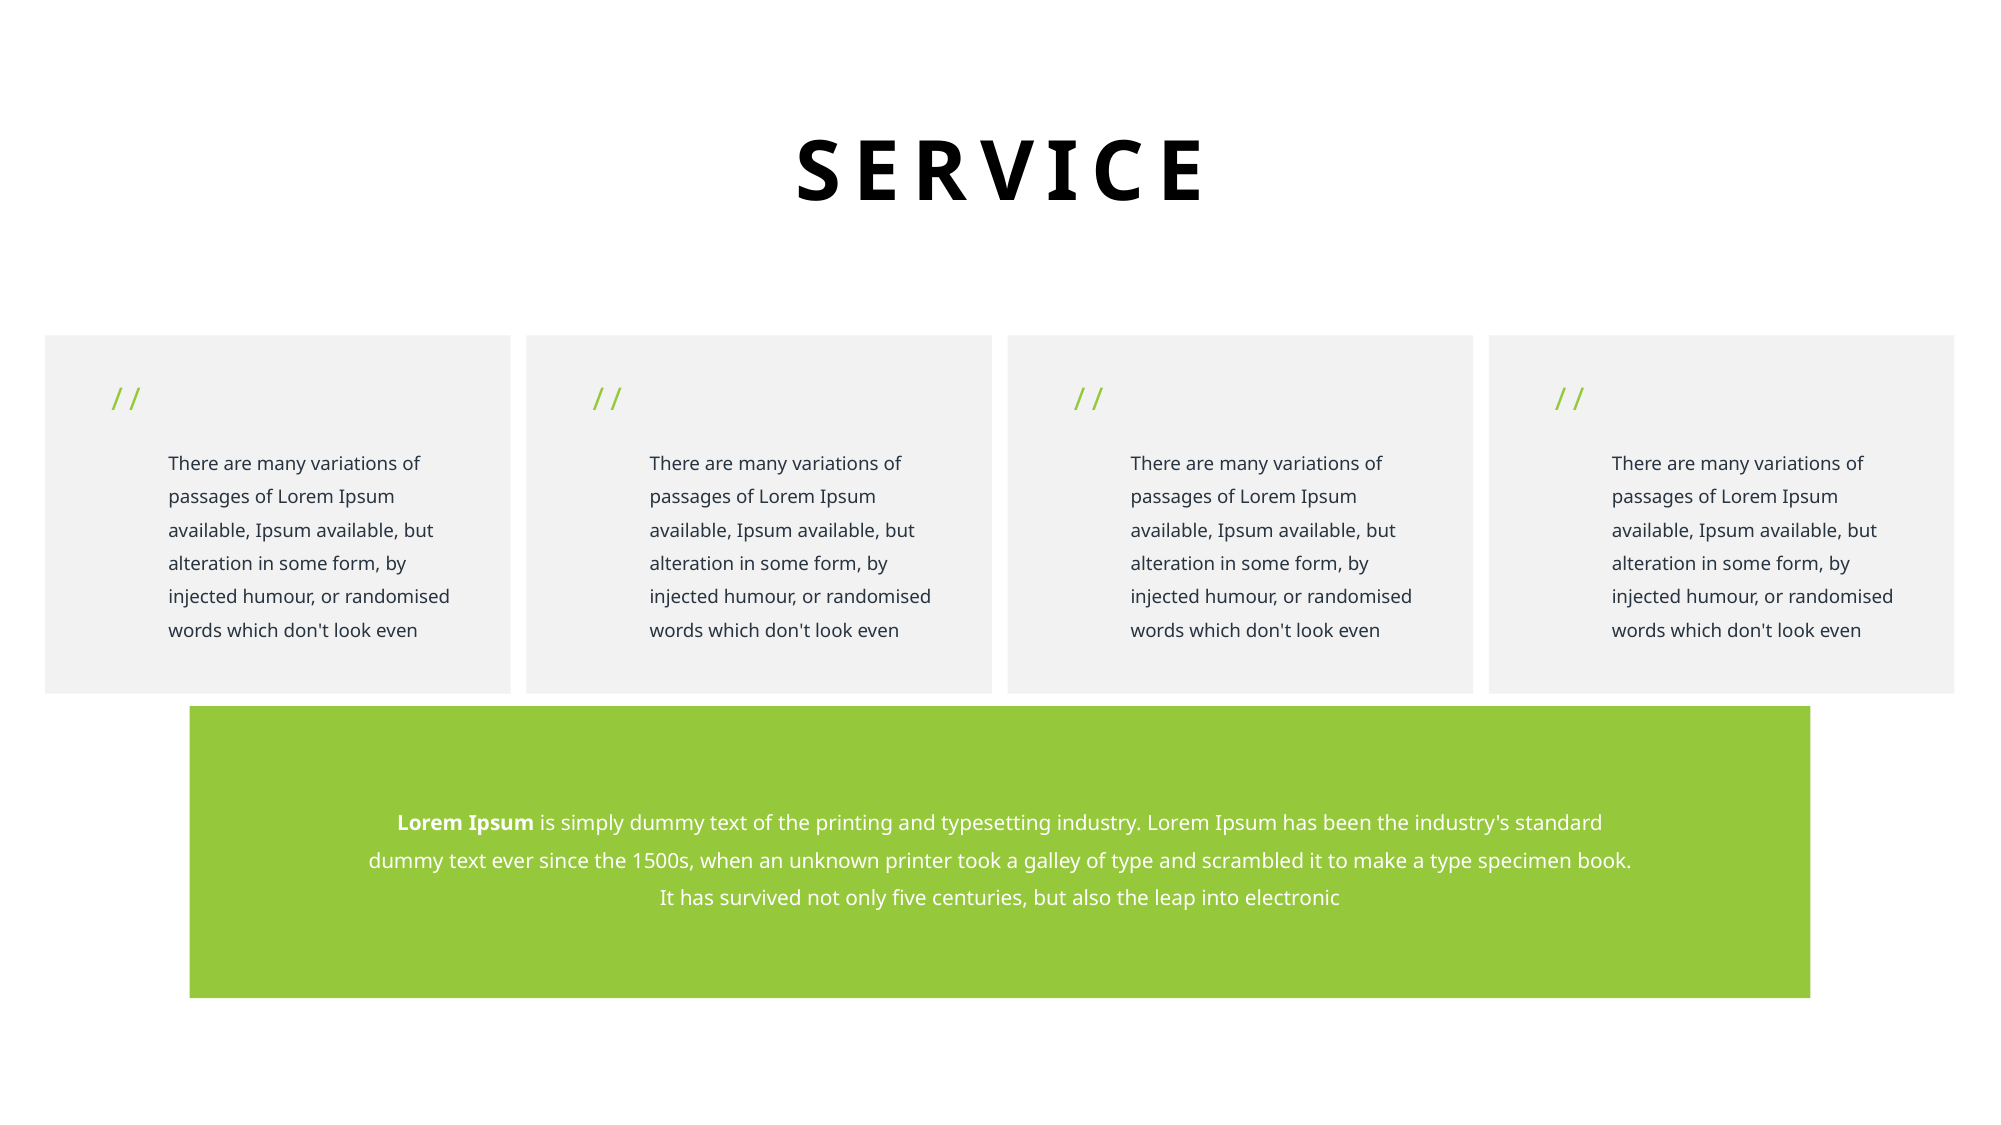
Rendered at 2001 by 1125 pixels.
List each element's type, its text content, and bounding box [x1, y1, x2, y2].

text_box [526, 335, 992, 694]
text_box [79, 371, 477, 658]
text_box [1007, 335, 1474, 694]
text_box SERVICE [739, 109, 1261, 225]
text_box [188, 705, 1811, 999]
text_box [44, 334, 512, 695]
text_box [1488, 335, 1955, 694]
text_box Lorem Ipsum is simply dummy text of the printing and typesetting industry. Lorem Ipsum has been the industry's standard dummy text ever since the 1500s, when an unknown printer took a galley of type and scrambled it to make a type specimen book. It has survived not only five centuries, but also the leap into electronic [346, 790, 1654, 918]
